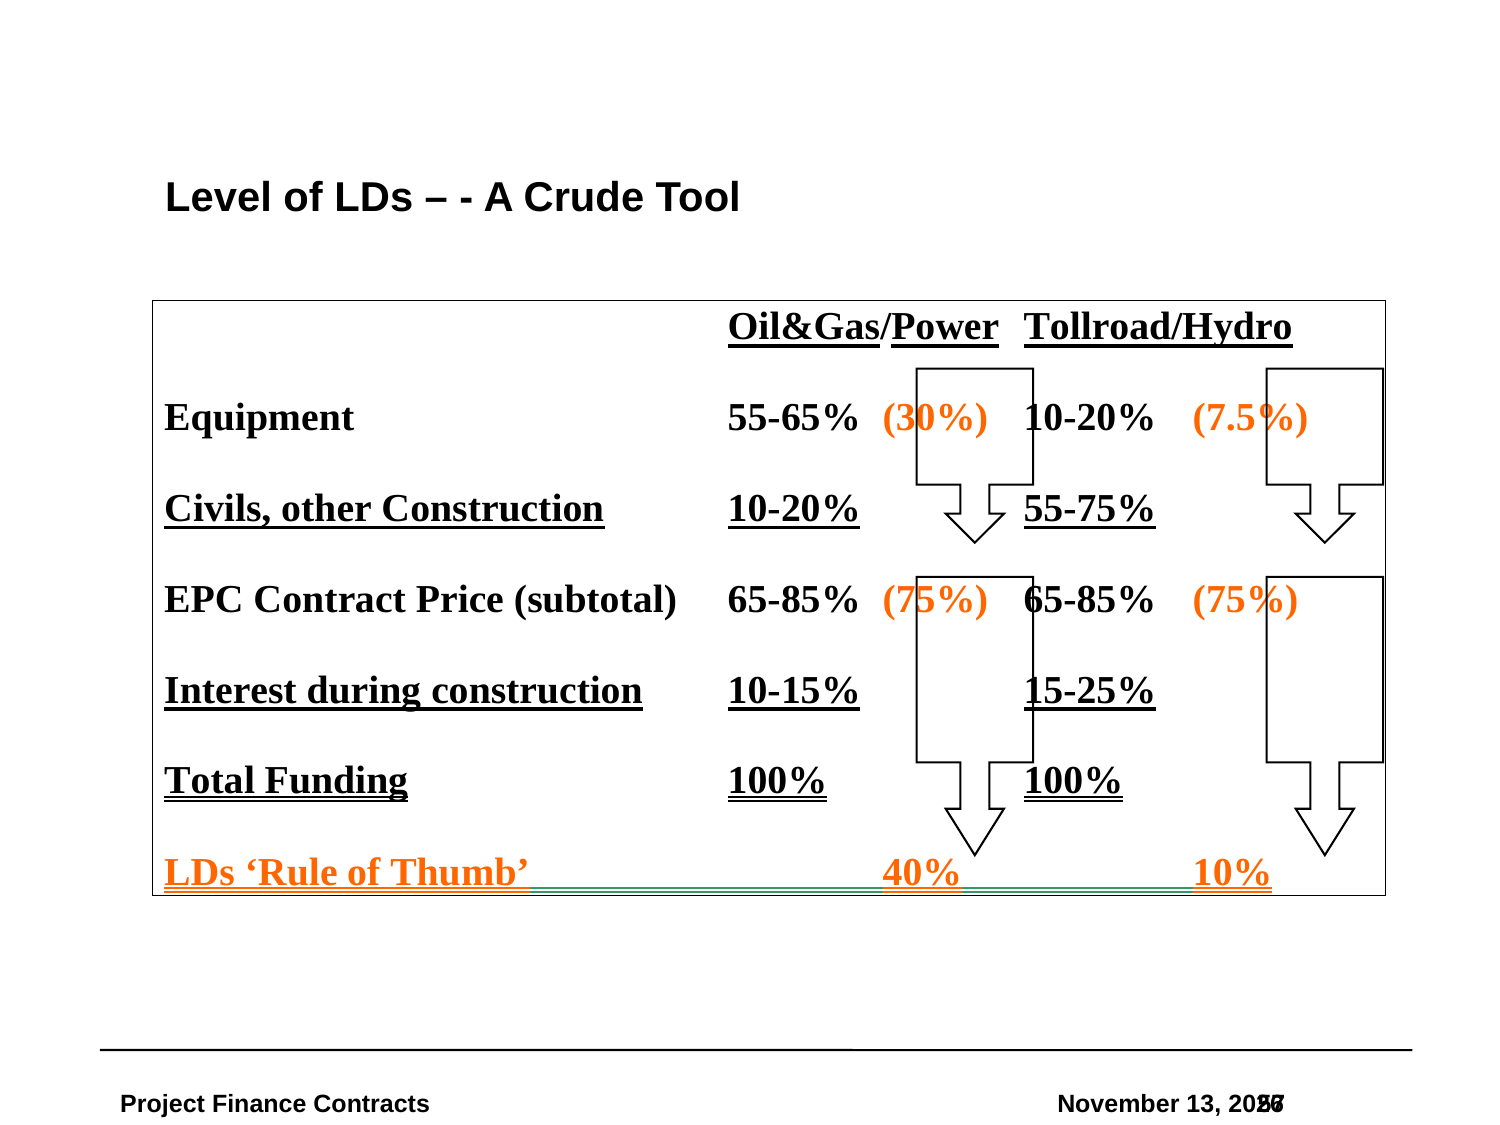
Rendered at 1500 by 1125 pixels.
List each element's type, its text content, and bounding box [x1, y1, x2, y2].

title Level of LDs – - A Crude Tool [149, 162, 1388, 288]
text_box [149, 299, 1388, 904]
